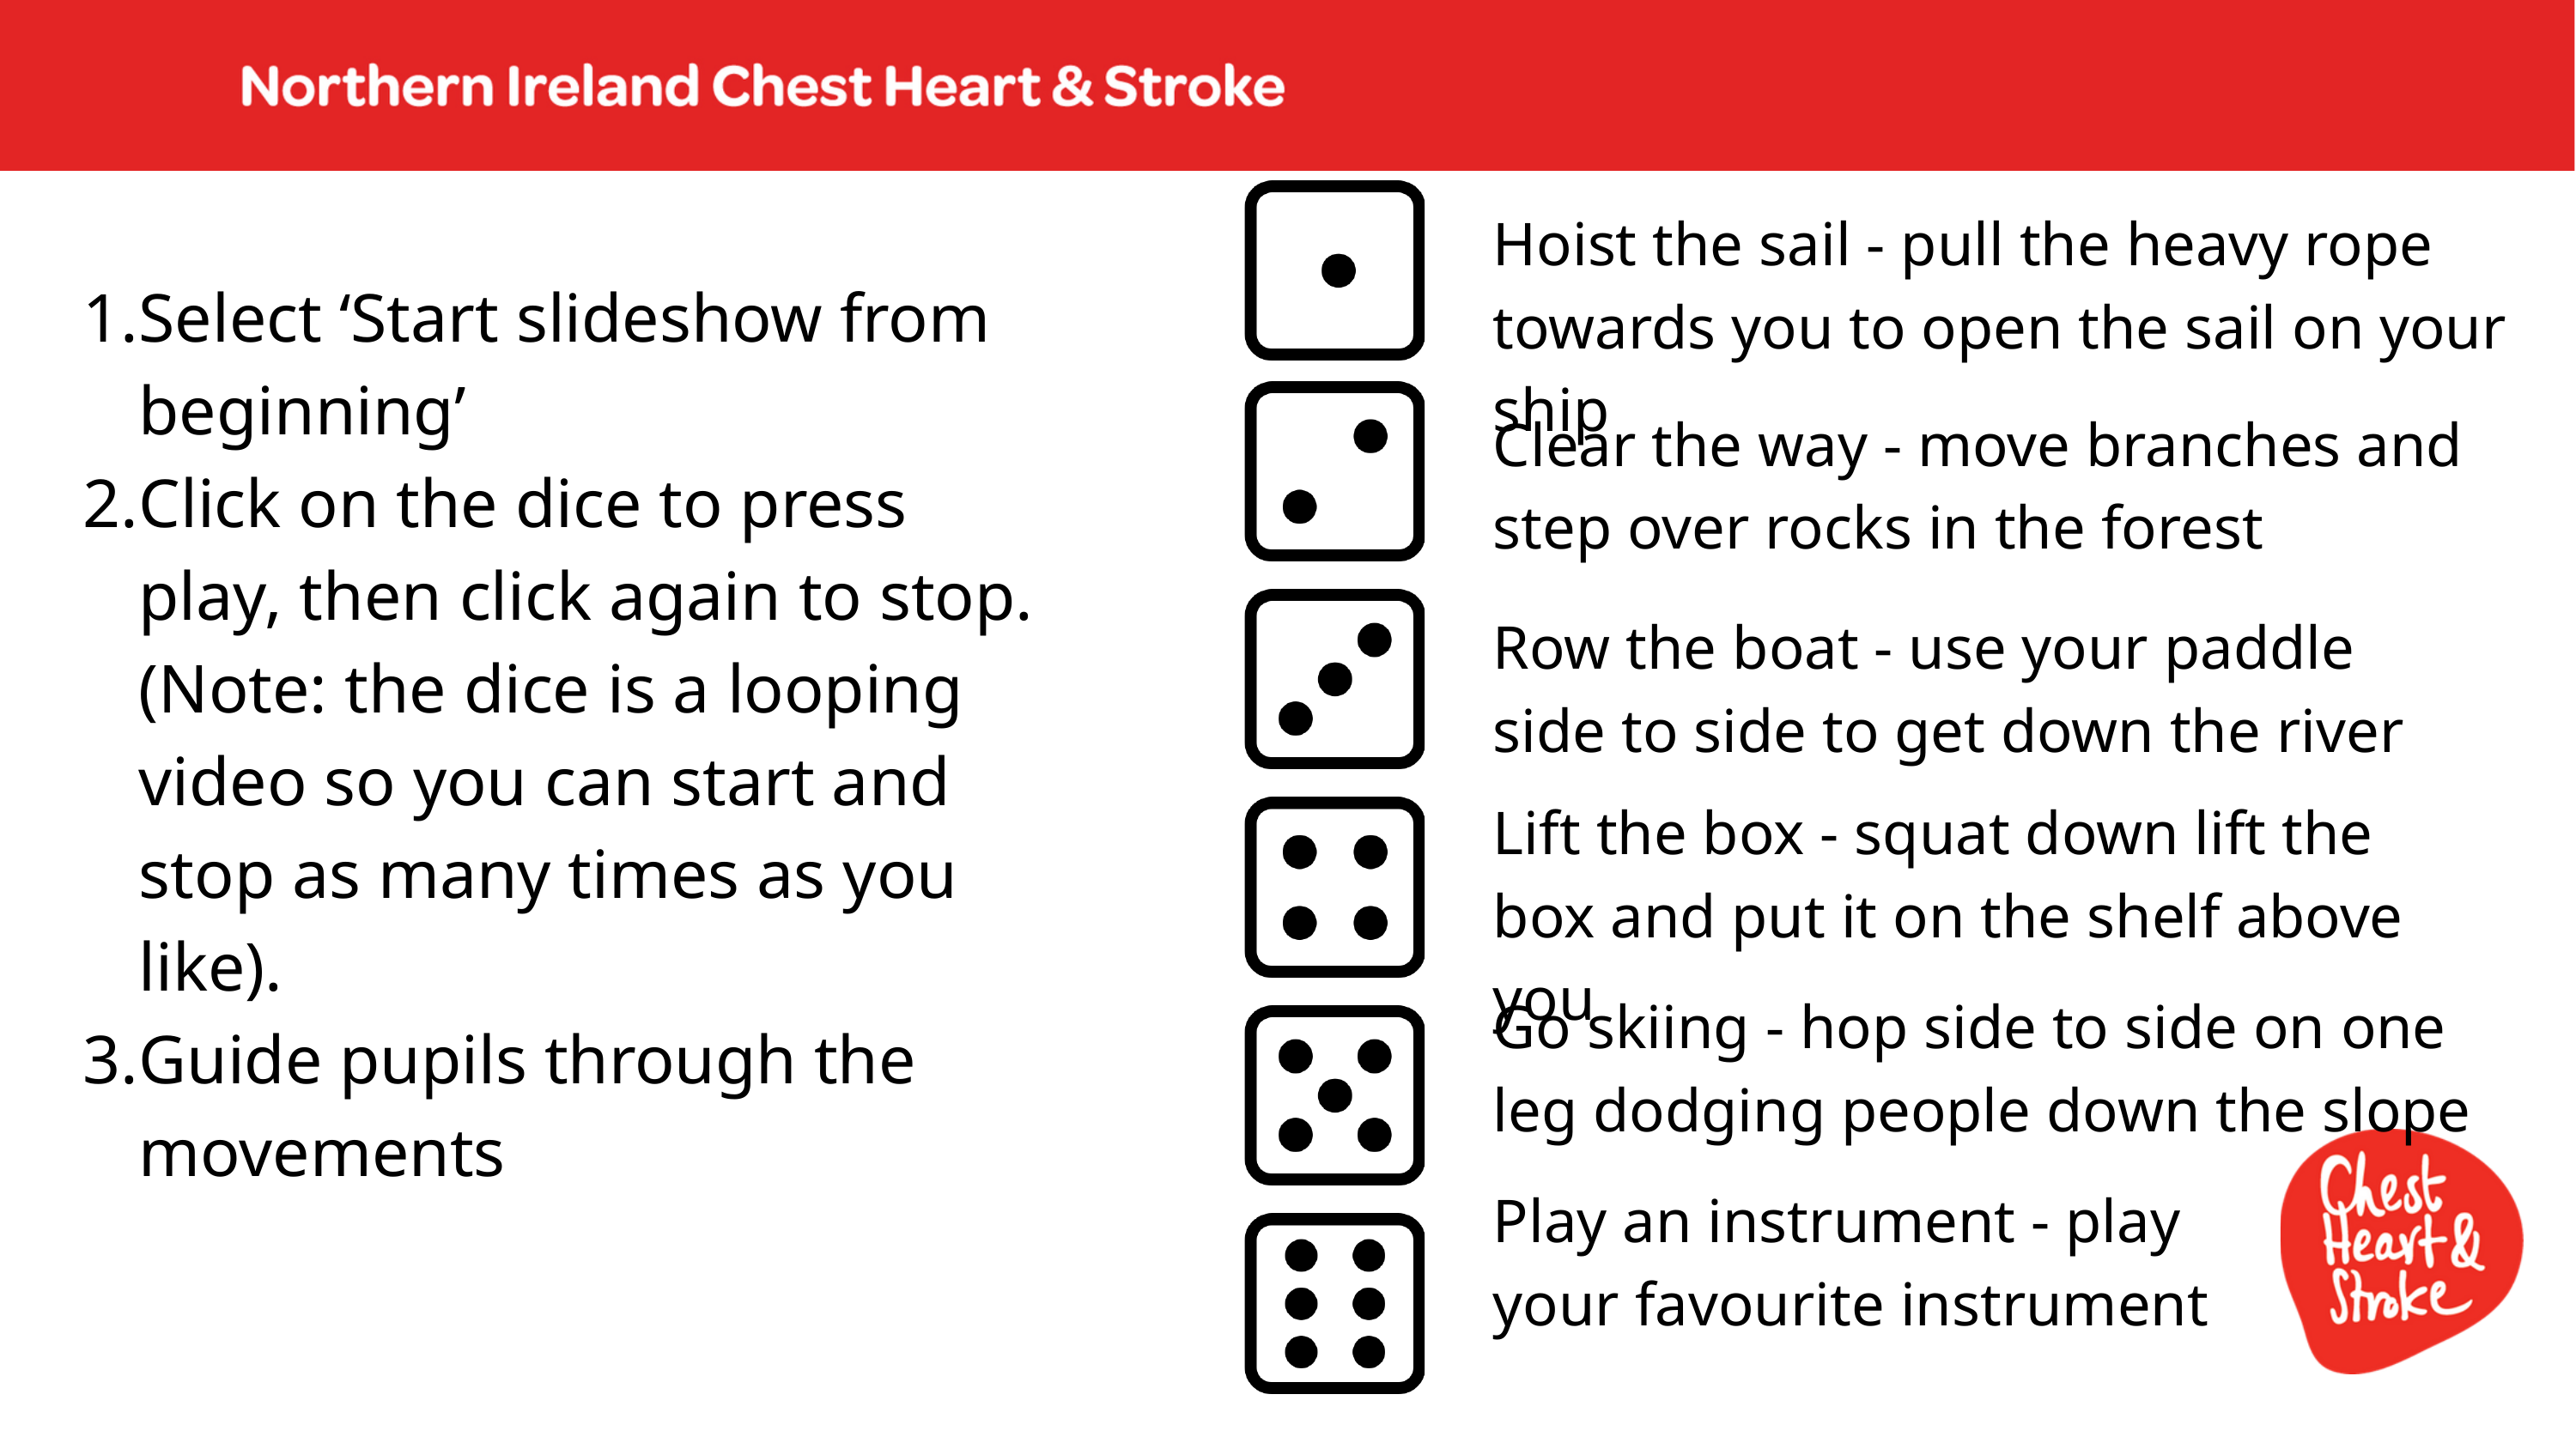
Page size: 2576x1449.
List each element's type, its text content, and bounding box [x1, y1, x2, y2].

text_box ​ Select ‘Start slideshow from beginning’ ​ Click on the dice to press play, then click again to stop. (Note: the dice is a looping video so you can start and stop as many times as you like). ​ Guide pupils through the movements [26, 145, 1048, 1449]
text_box [1244, 381, 1425, 561]
text_box [1244, 589, 1425, 770]
text_box Row the boat - use your paddle side to side to get down the river [1492, 598, 2471, 764]
text_box [0, 0, 2575, 171]
text_box [1244, 180, 1425, 361]
text_box Go skiing - hop side to side on one leg dodging people down the slope [1492, 978, 2524, 1143]
text_box Play an instrument - play your favourite instrument [1492, 1172, 2281, 1337]
text_box Clear the way - move branches and step over rocks in the forest [1492, 396, 2471, 561]
text_box [1244, 797, 1425, 978]
text_box Lift the box - squat down lift the box and put it on the shelf above you [1492, 784, 2471, 978]
text_box [2280, 1143, 2524, 1374]
text_box [1244, 1005, 1425, 1185]
text_box Hoist the sail - pull the heavy rope towards you to open the sail on your ship [1492, 195, 2524, 443]
text_box [1244, 1213, 1425, 1394]
